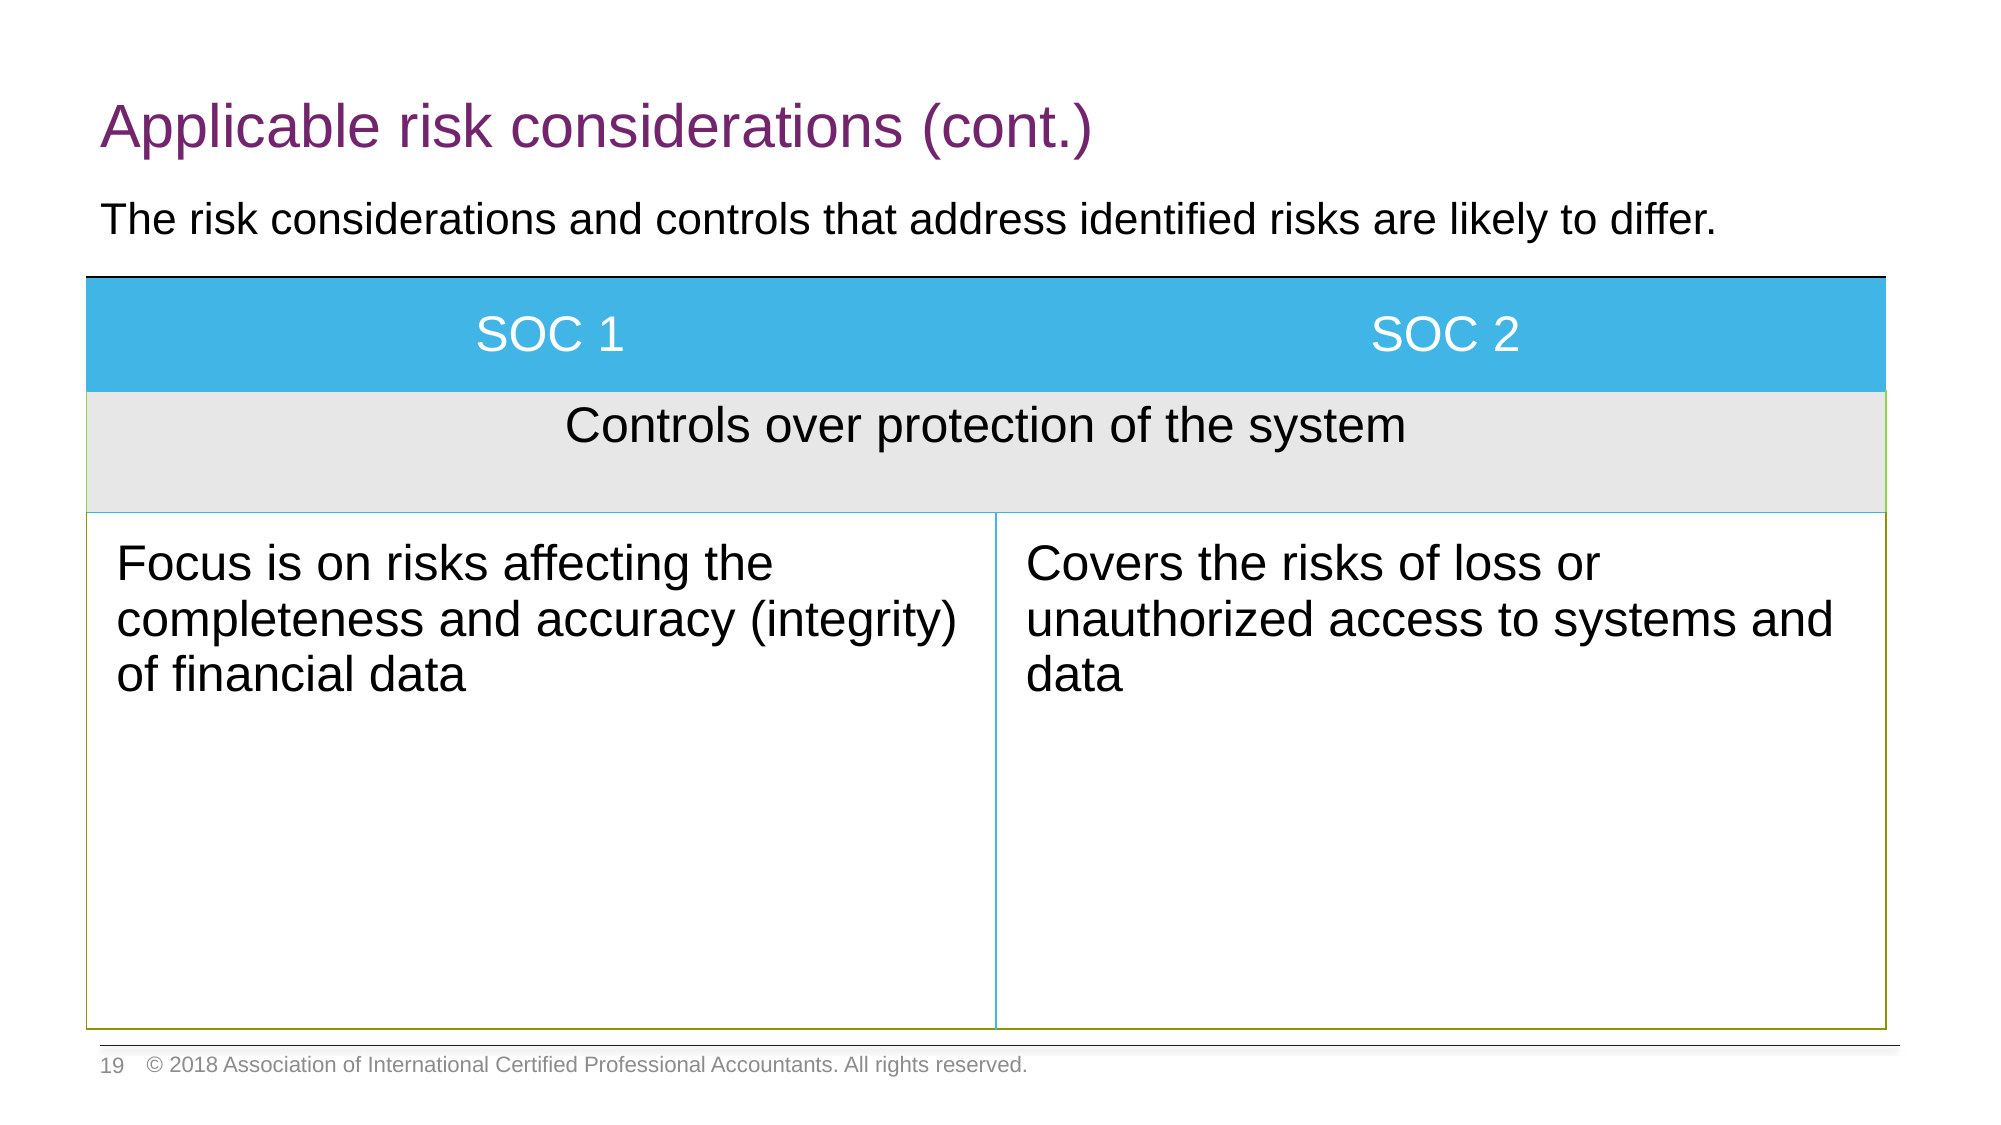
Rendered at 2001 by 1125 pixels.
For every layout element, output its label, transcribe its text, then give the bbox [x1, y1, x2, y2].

table_cell Focus is on risks affecting the completeness and accuracy (integrity) of financial data [87, 513, 995, 1028]
table_cell Covers the risks of loss or unauthorized access to systems and data [997, 513, 1885, 1028]
title Applicable risk considerations (cont.) [100, 30, 1800, 160]
table_cell Controls over protection of the system [87, 392, 1885, 512]
list The risk considerations and controls that address identified risks are likely to differ. [100, 182, 1800, 276]
table_header SOC 2 [996, 278, 1886, 390]
table_header SOC 1 [86, 278, 996, 390]
footer © 2018 Association of International Certified Professional Accountants. All rights reserved. [147, 1050, 1900, 1111]
slide_number 19 [99, 1050, 147, 1111]
